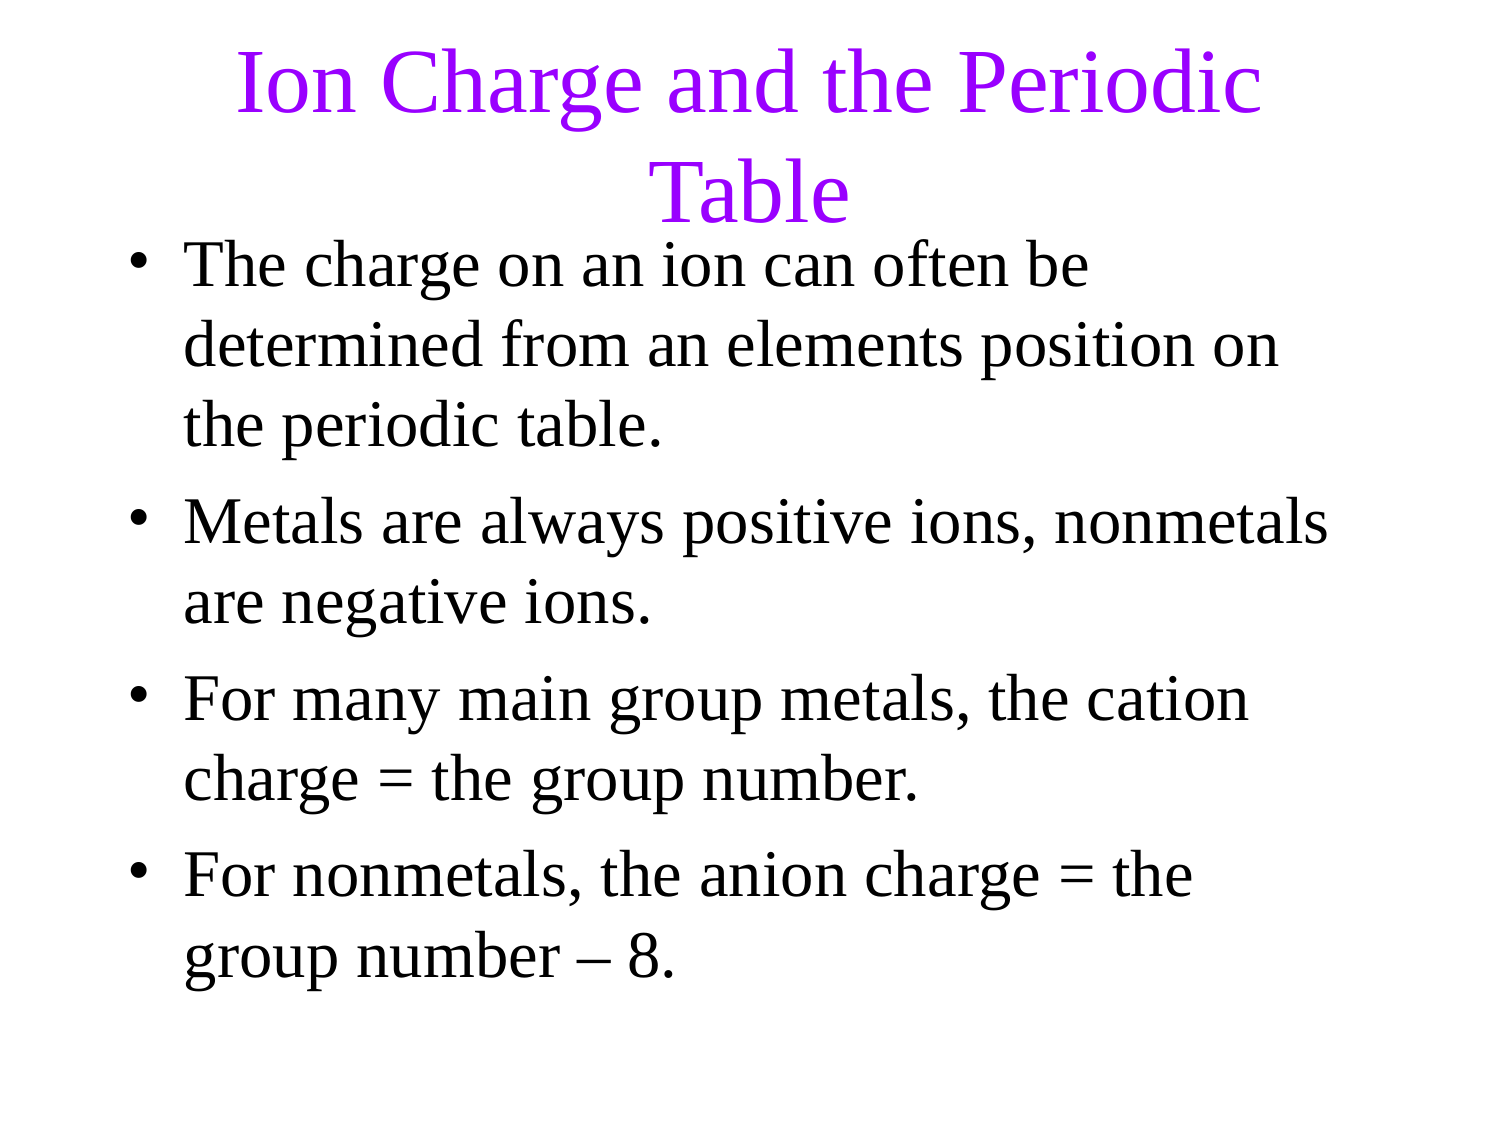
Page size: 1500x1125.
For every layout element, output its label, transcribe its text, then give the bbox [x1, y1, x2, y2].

text_box The charge on an ion can often be determined from an elements position on the periodic table. Metals are always positive ions, nonmetals are negative ions. For many main group metals, the cation charge = the group number. For nonmetals, the anion charge = the group number – 8. [112, 212, 1375, 1000]
text_box Ion Charge and the Periodic Table [112, 37, 1388, 225]
